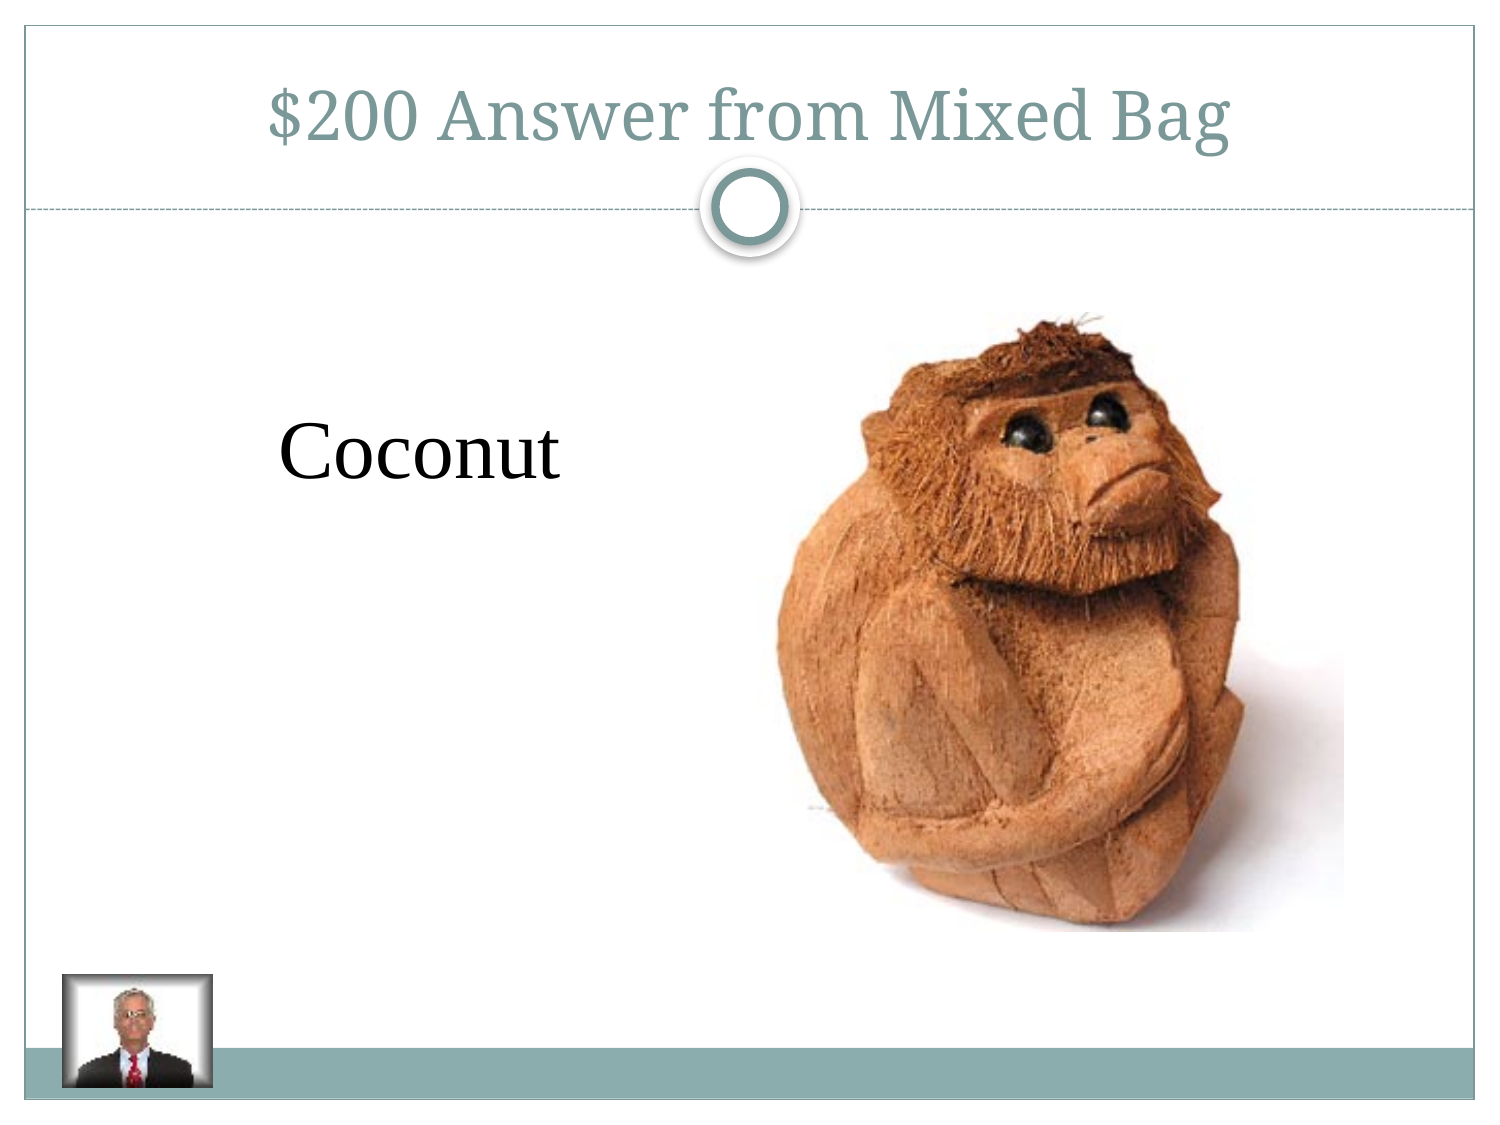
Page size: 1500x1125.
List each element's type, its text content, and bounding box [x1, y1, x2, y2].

title $200 Answer from Mixed Bag [49, 37, 1450, 162]
text_box Coconut [263, 387, 577, 503]
picture [724, 312, 1344, 932]
picture [62, 974, 213, 1088]
